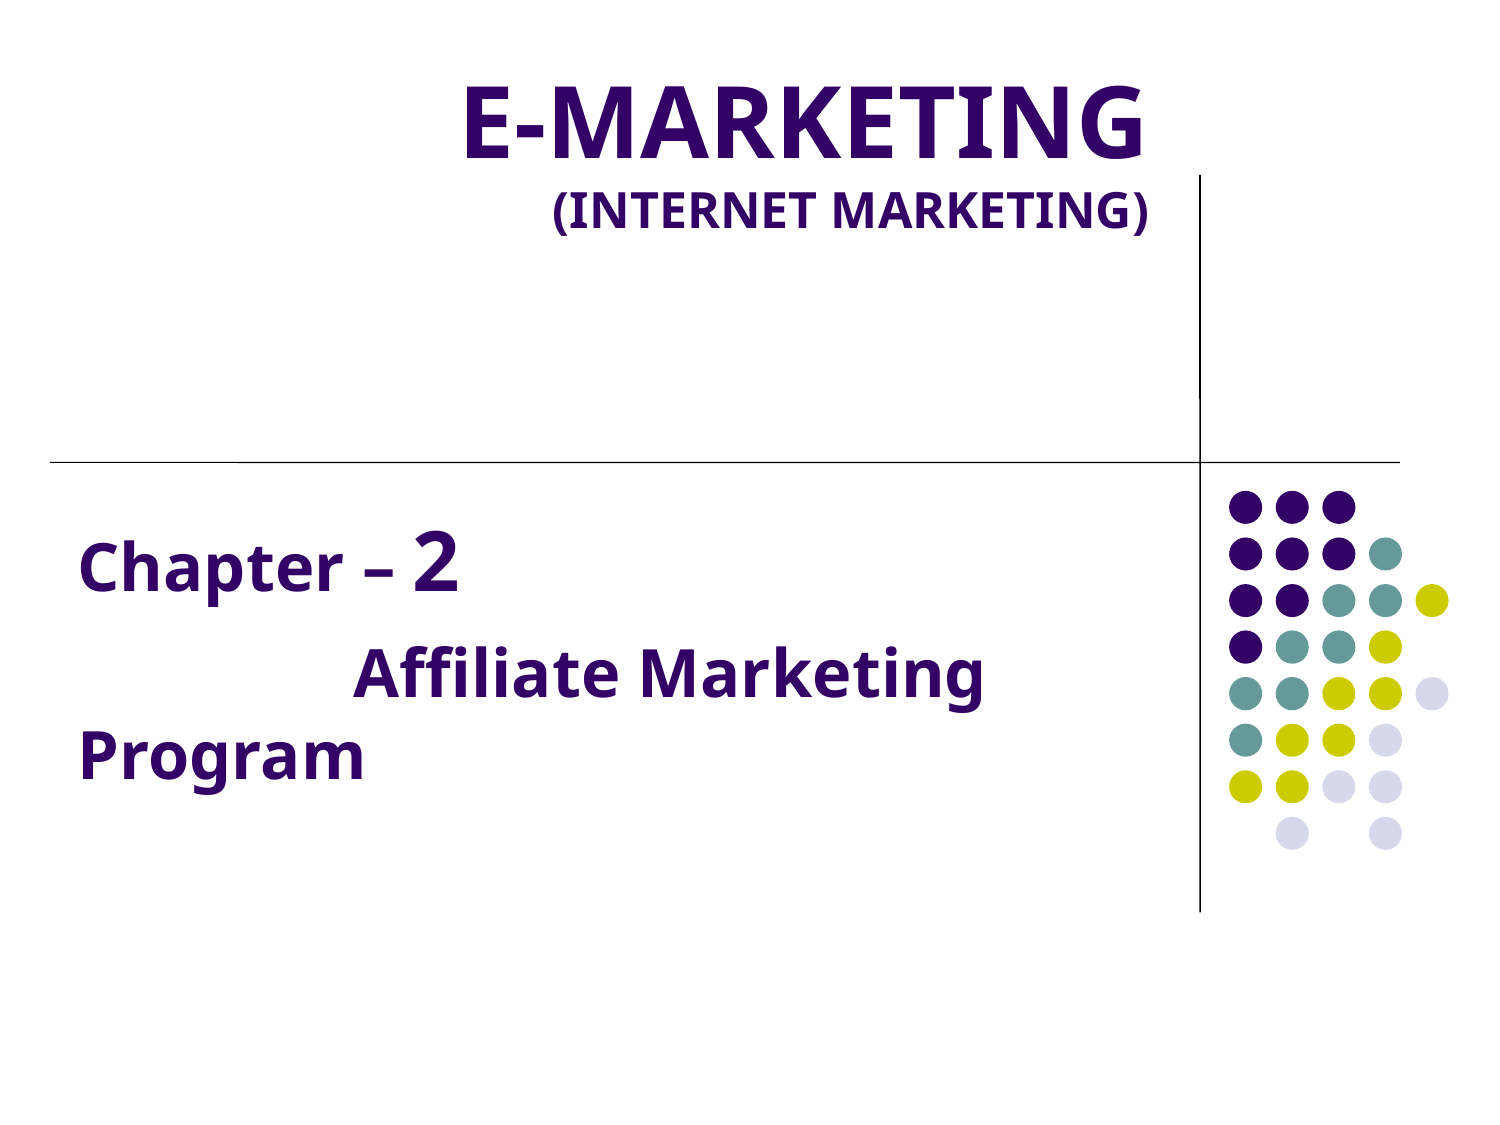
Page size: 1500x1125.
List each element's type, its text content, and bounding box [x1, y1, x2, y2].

subtitle Chapter – 2 Affiliate Marketing Program [62, 500, 1188, 1088]
title E-MARKETING (INTERNET MARKETING) [51, 76, 1165, 427]
